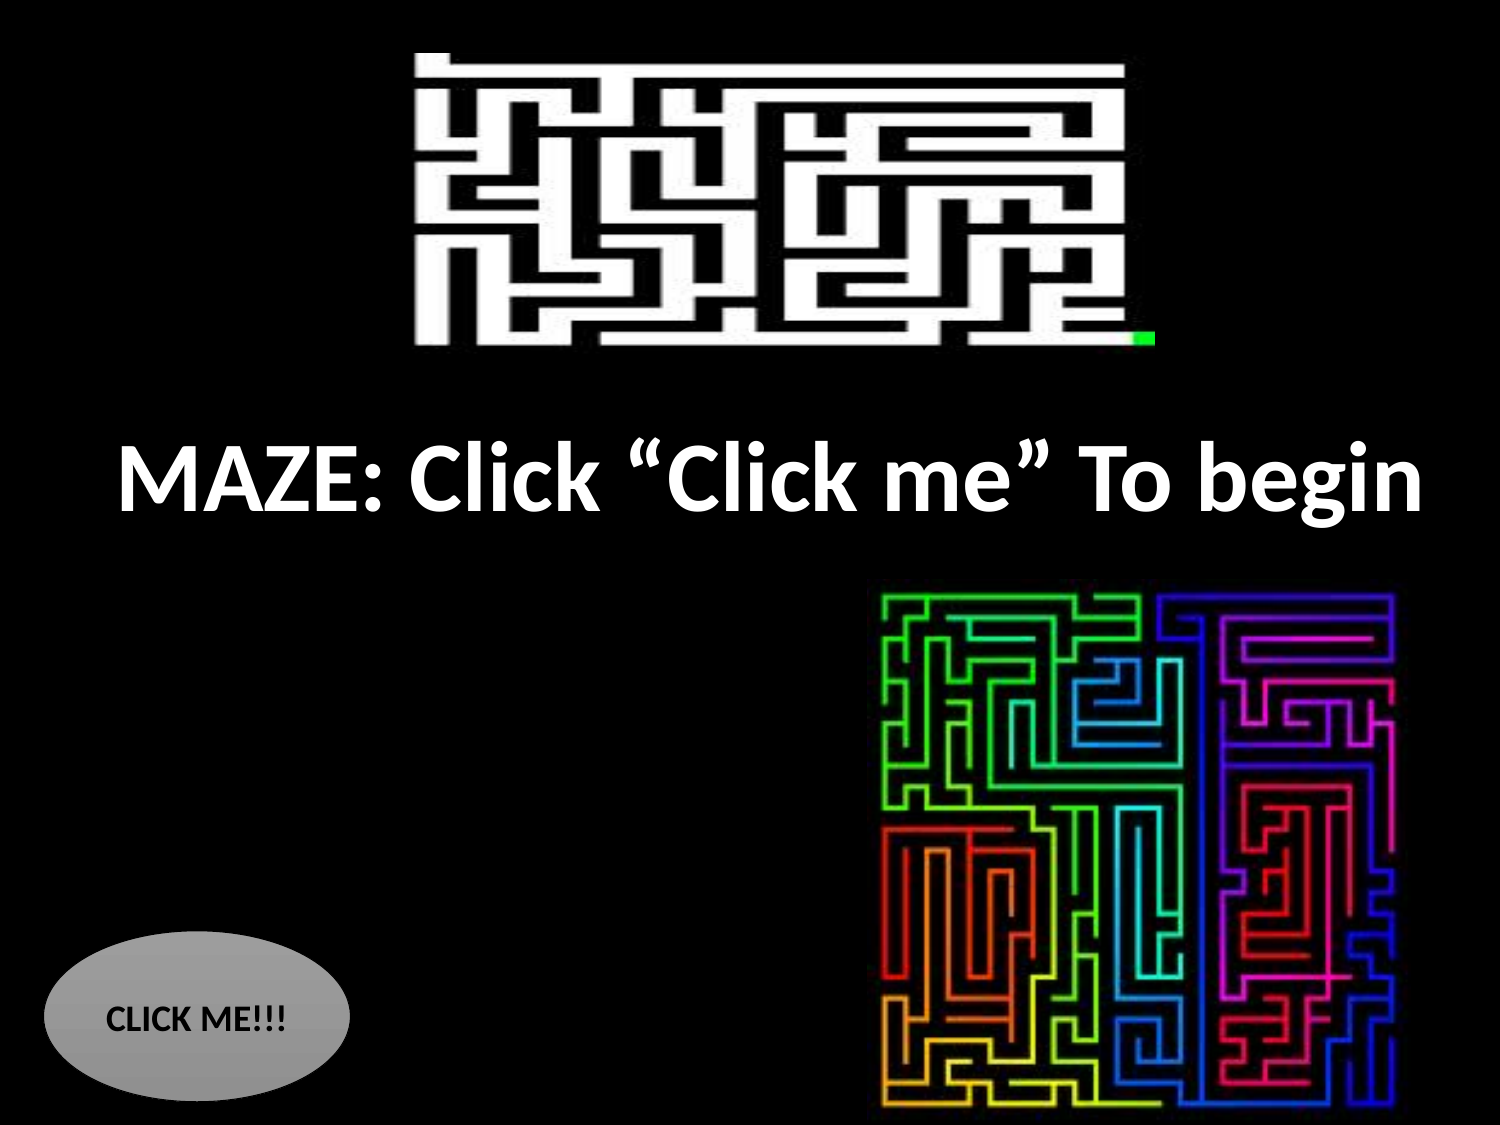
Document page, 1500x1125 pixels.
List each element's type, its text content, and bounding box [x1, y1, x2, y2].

picture [389, 53, 1155, 358]
text_box CLICK ME!!! [42, 930, 352, 1103]
text_box MAZE: Click “Click me” To begin [100, 403, 1500, 539]
picture [867, 579, 1411, 1123]
